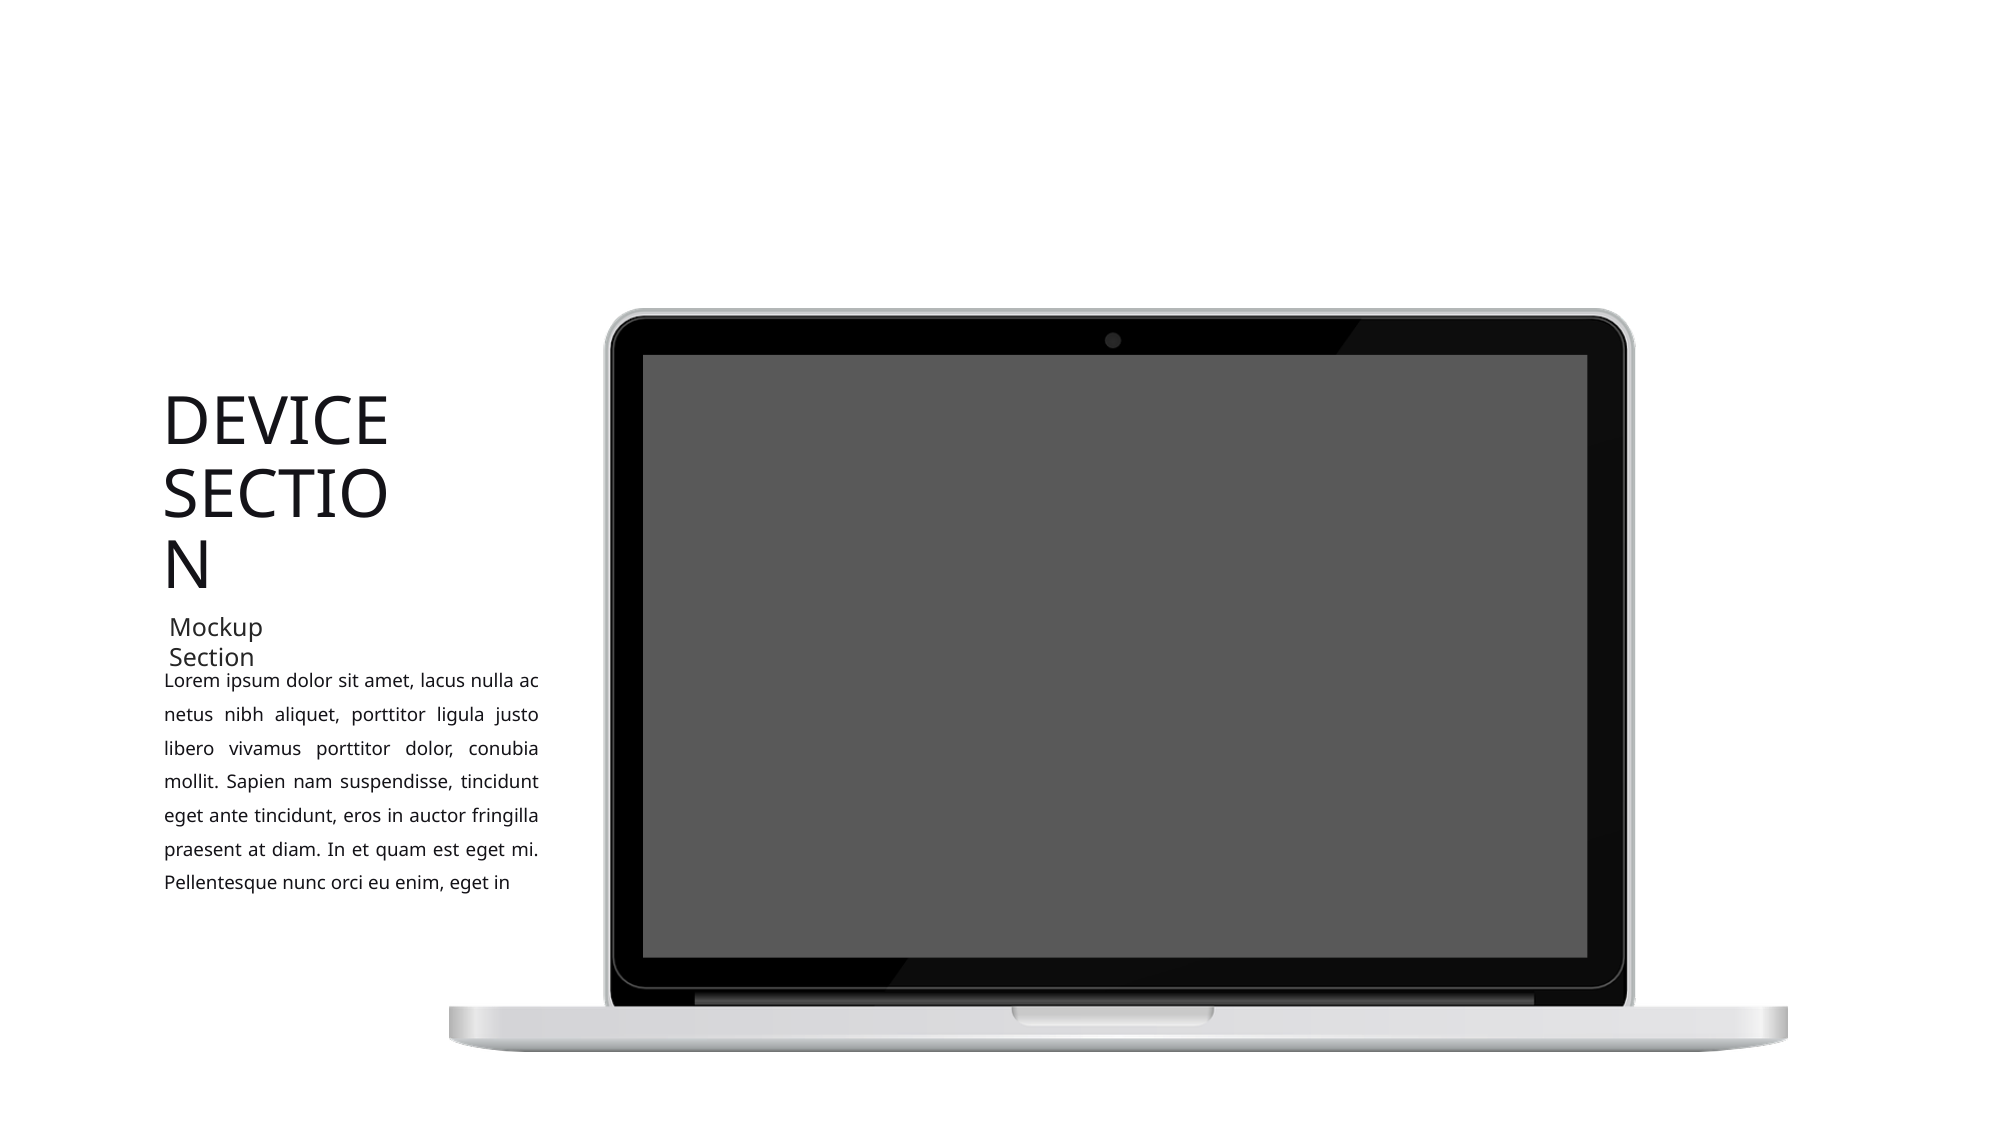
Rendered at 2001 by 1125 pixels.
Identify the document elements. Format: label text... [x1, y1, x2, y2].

text_box DEVICE SECTION [147, 380, 440, 521]
picture [449, 308, 1788, 1052]
text_box Mockup Section [154, 604, 364, 680]
text_box Lorem ipsum dolor sit amet, lacus nulla ac netus nibh aliquet, porttitor ligula justo libero vivamus porttitor dolor, conubia mollit. Sapien nam suspendisse, tincidunt eget ante tincidunt, eros in auctor fringilla praesent at diam. In et quam est eget mi. Pellentesque nunc orci eu enim, eget in [149, 650, 553, 901]
